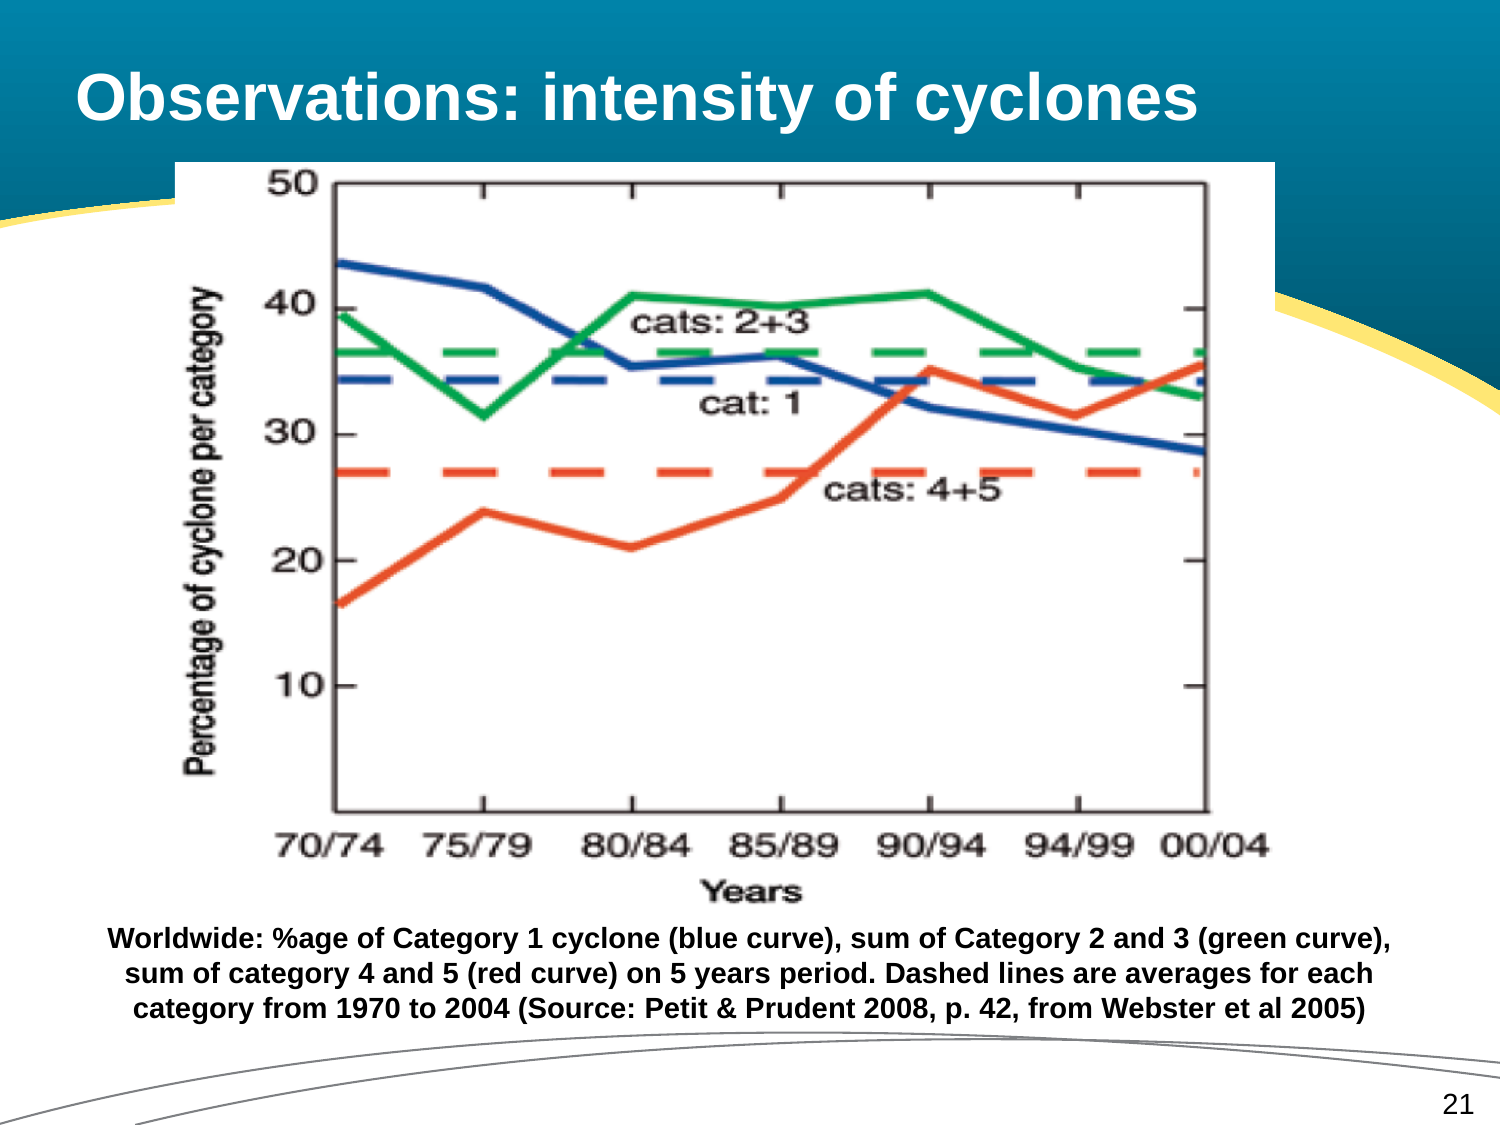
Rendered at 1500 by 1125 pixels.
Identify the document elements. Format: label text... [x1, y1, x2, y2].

picture [174, 163, 1276, 913]
text_box Worldwide: %age of Category 1 cyclone (blue curve), sum of Category 2 and 3 (green curve), sum of category 4 and 5 (red curve) on 5 years period. Dashed lines are averages for each category from 1970 to 2004 (Source: Petit & Prudent 2008, p. 42, from Webster et al 2005) [87, 912, 1413, 1033]
title Observations: intensity of cyclones [74, 0, 1476, 188]
slide_number 21 [1124, 1084, 1476, 1113]
